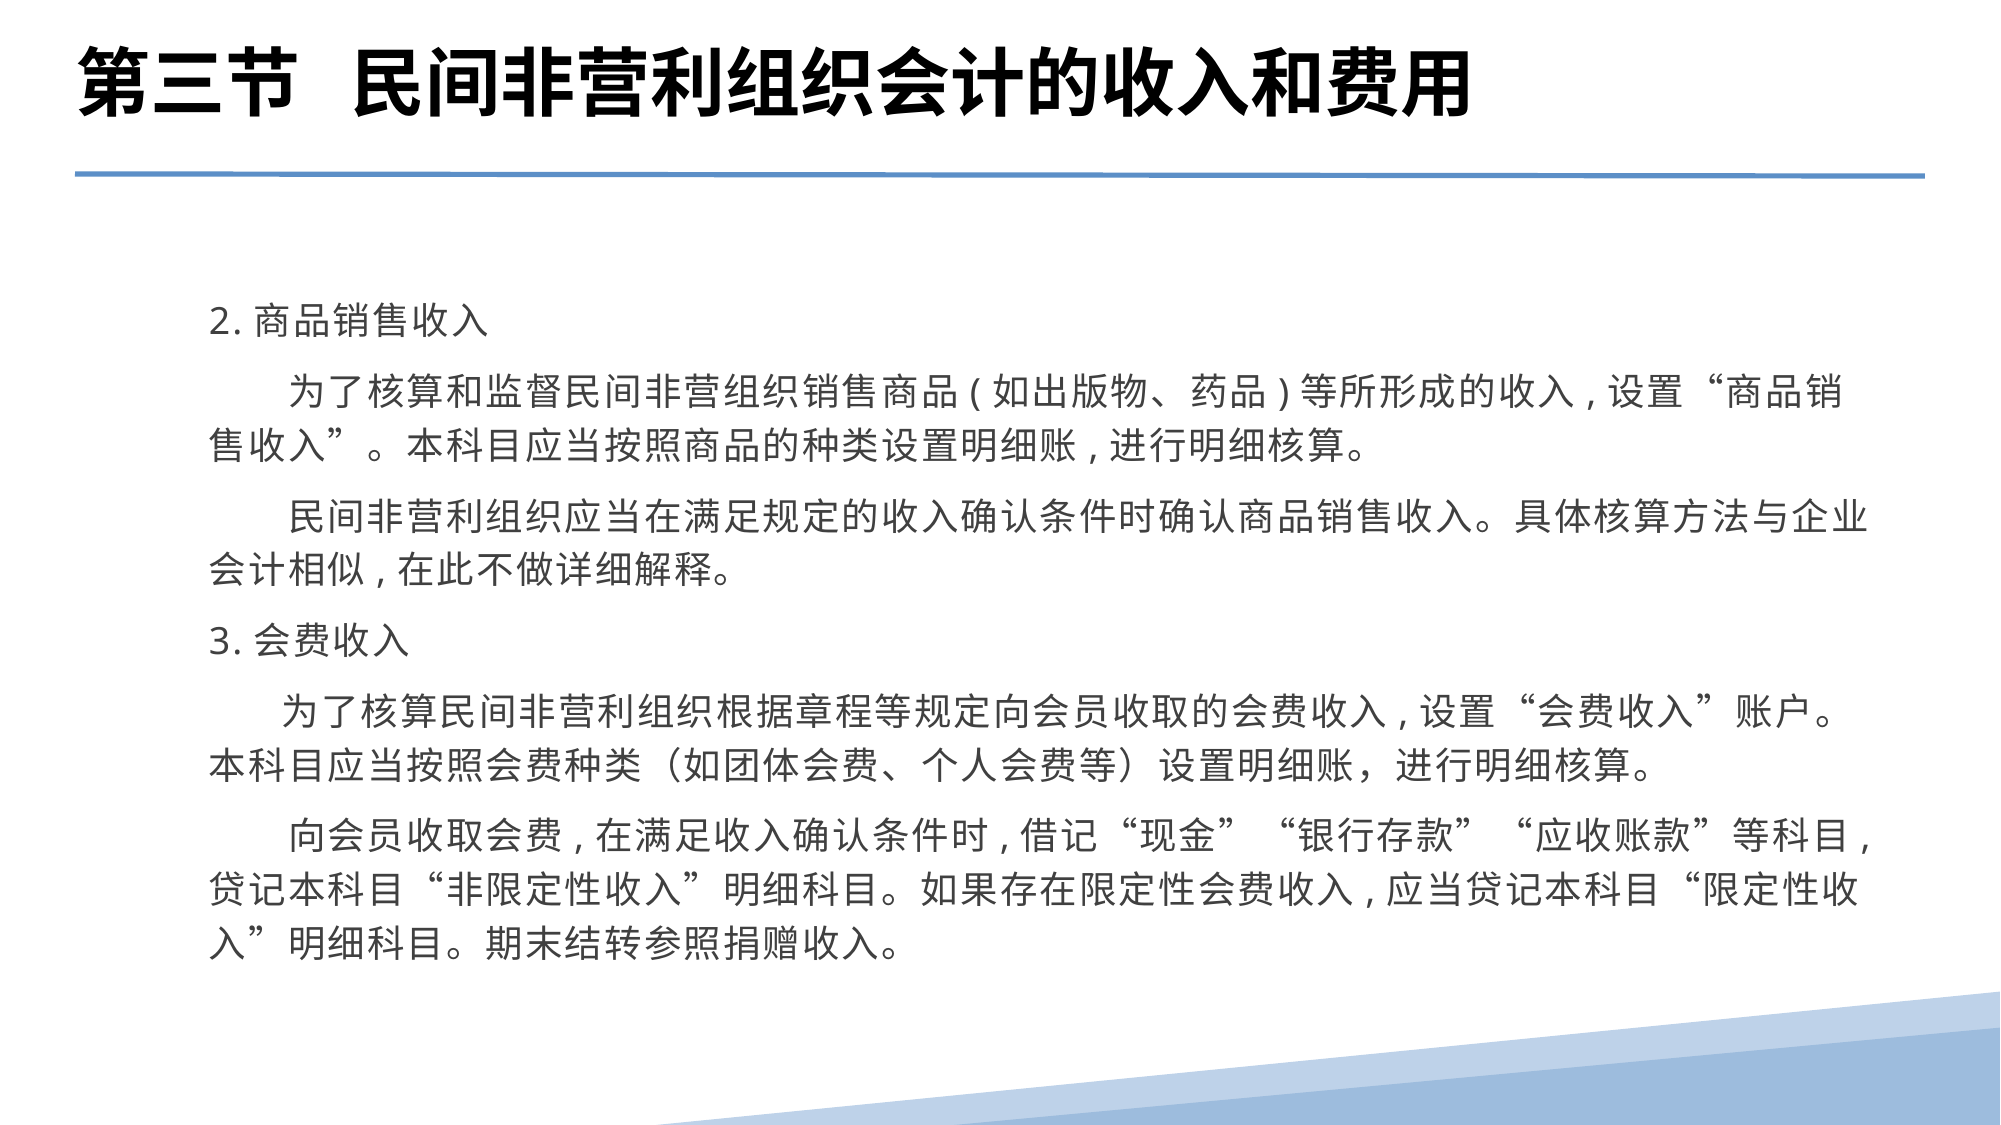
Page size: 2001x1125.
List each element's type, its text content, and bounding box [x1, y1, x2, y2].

text_box 第三节 民间非营利组织会计的收入和费用 [75, 24, 1925, 125]
text_box 2.商品销售收入 为了核算和监督民间非营组织销售商品(如出版物、药品)等所形成的收入,设置“商品销售收入”。本科目应当按照商品的种类设置明细账,进行明细核算。 民间非营利组织应当在满足规定的收入确认条件时确认商品销售收入。具体核算方法与企业会计相似,在此不做详细解释。 3.会费收入 为了核算民间非营利组织根据章程等规定向会员收取的会费收入,设置“会费收入”账户。本科目应当按照会费种类（如团体会费、个人会费等）设置明细账，进行明细核算。 向会员收取会费,在满足收入确认条件时,借记“现金”“银行存款”“应收账款”等科目,贷记本科目“非限定性收入”明细科目。如果存在限定性会费收入,应当贷记本科目“限定性收入”明细科目。期末结转参照捐赠收入。 [198, 225, 1888, 1029]
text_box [656, 991, 2000, 1125]
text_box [74, 173, 1925, 177]
